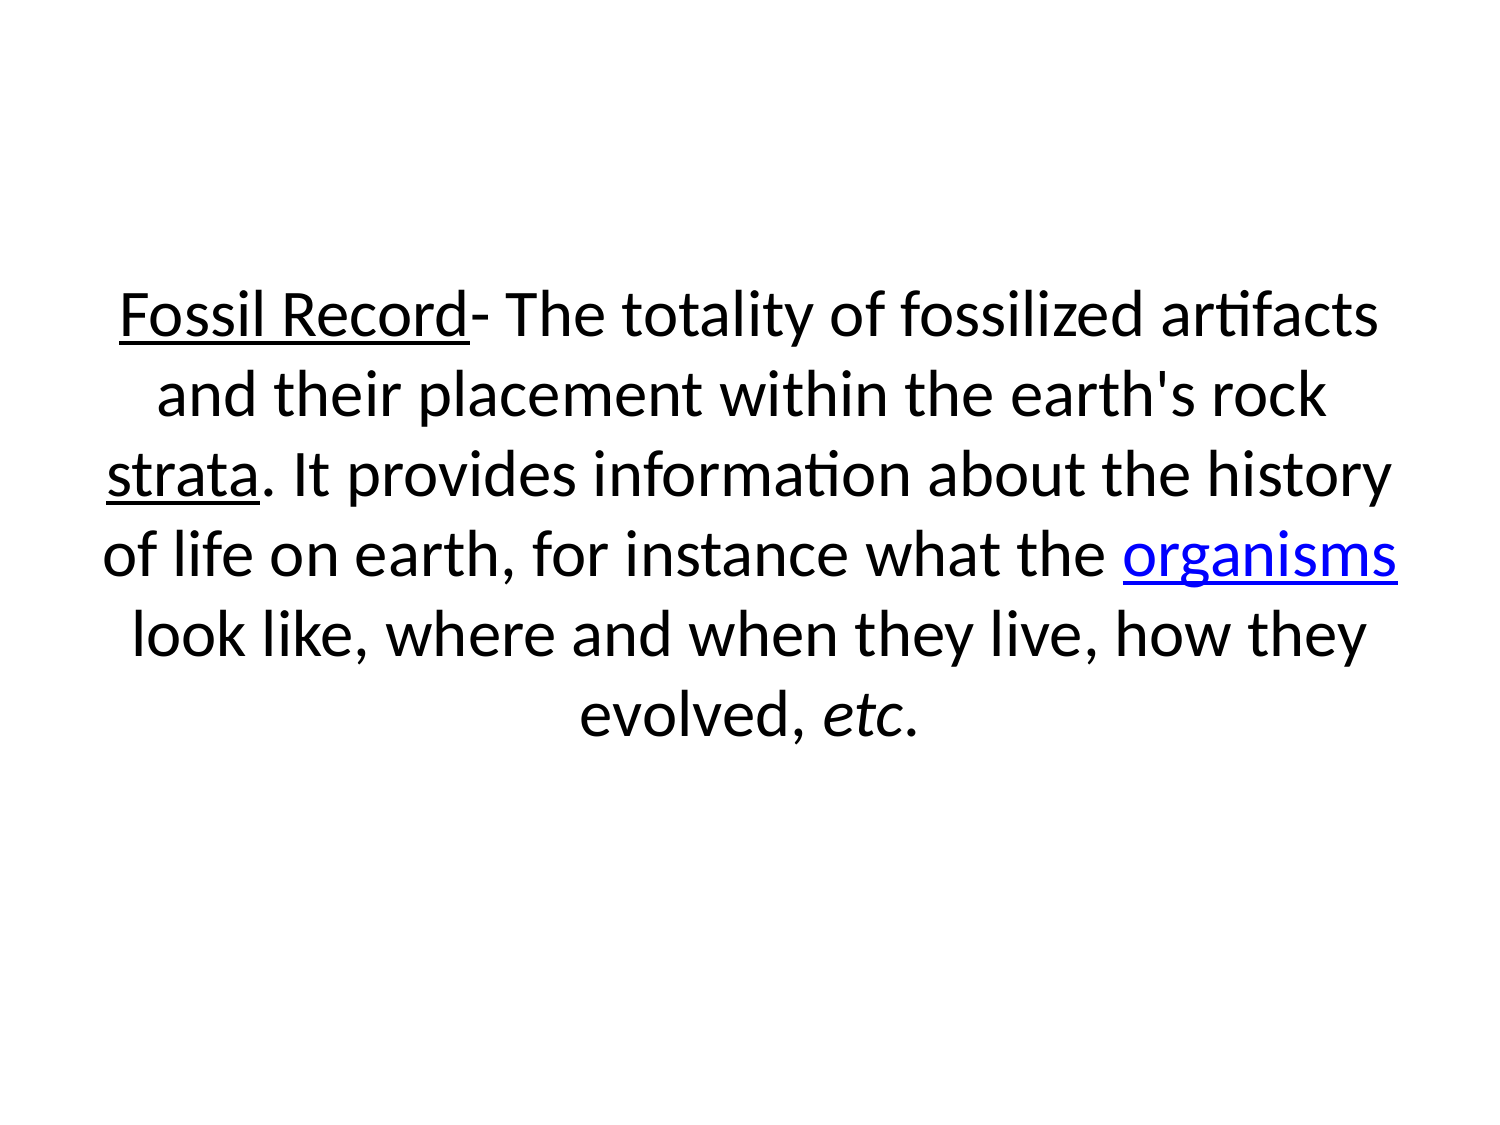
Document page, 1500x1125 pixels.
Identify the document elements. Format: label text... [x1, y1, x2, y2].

list Fossil Record- The totality of fossilized artifacts and their placement within the earth's rock strata. It provides information about the history of life on earth, for instance what the organisms look like, where and when they live, how they evolved, etc. [75, 262, 1425, 1005]
